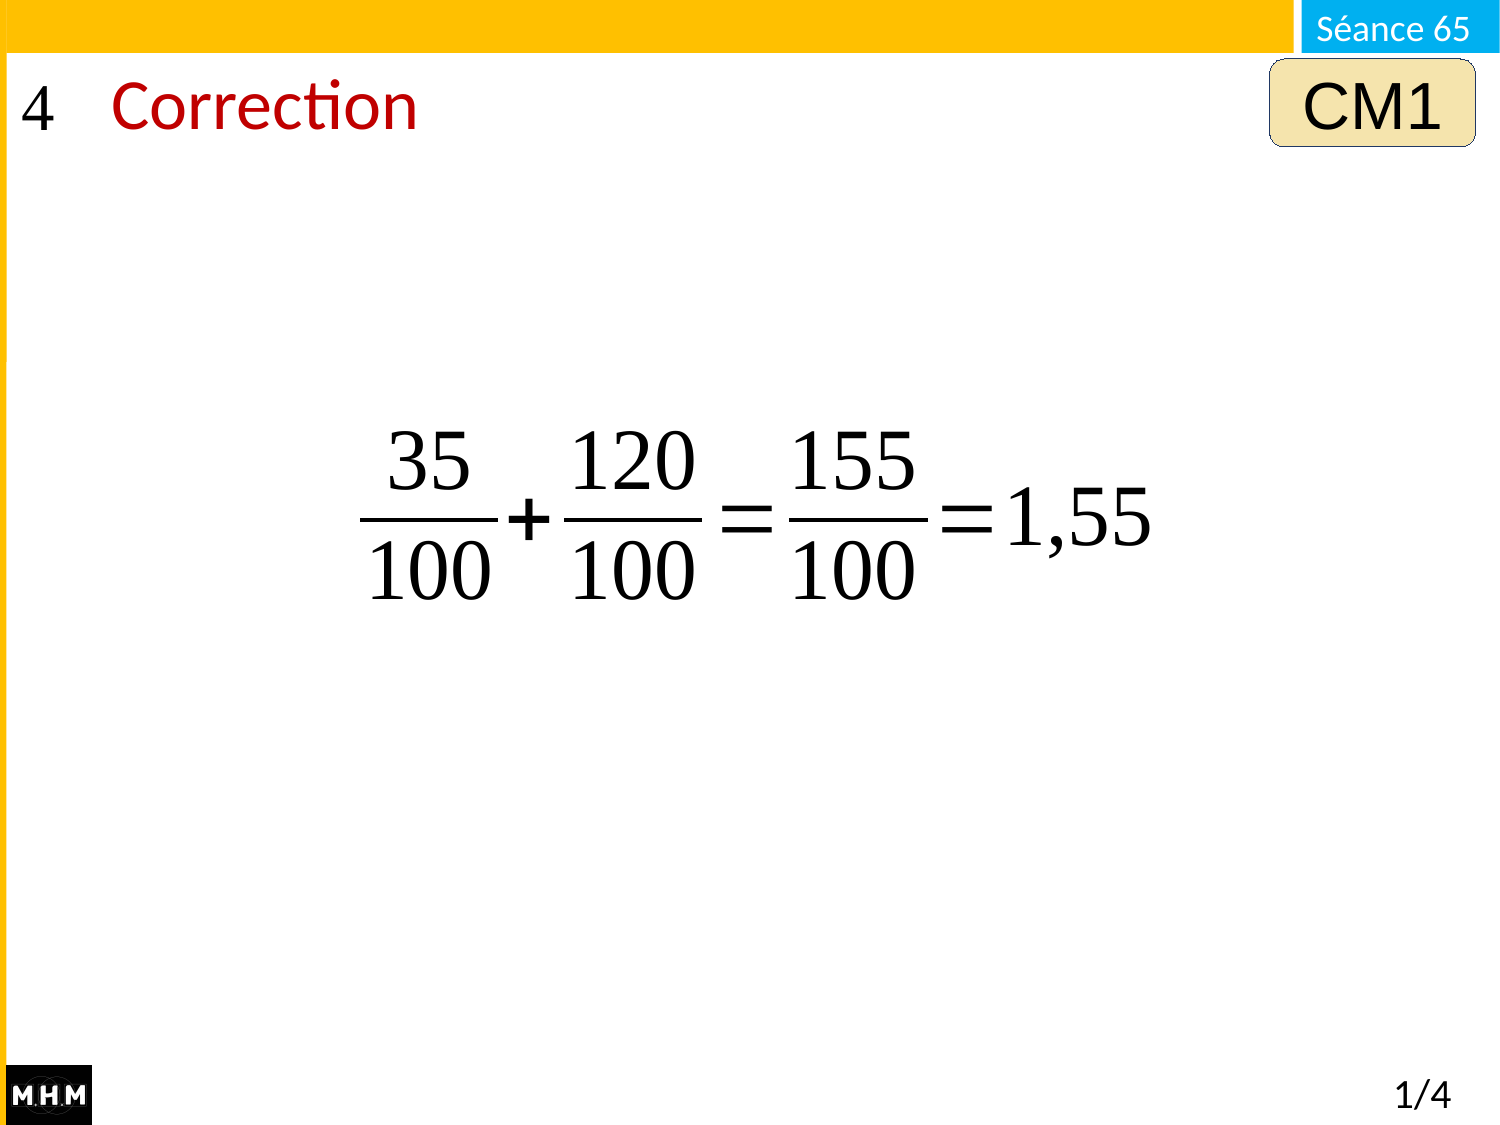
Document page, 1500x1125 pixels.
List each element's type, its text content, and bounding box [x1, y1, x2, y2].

text_box CM1 [1269, 58, 1476, 147]
picture [6, 1065, 92, 1125]
title Correction [96, 60, 1390, 154]
list 1/4 [1344, 1064, 1500, 1125]
